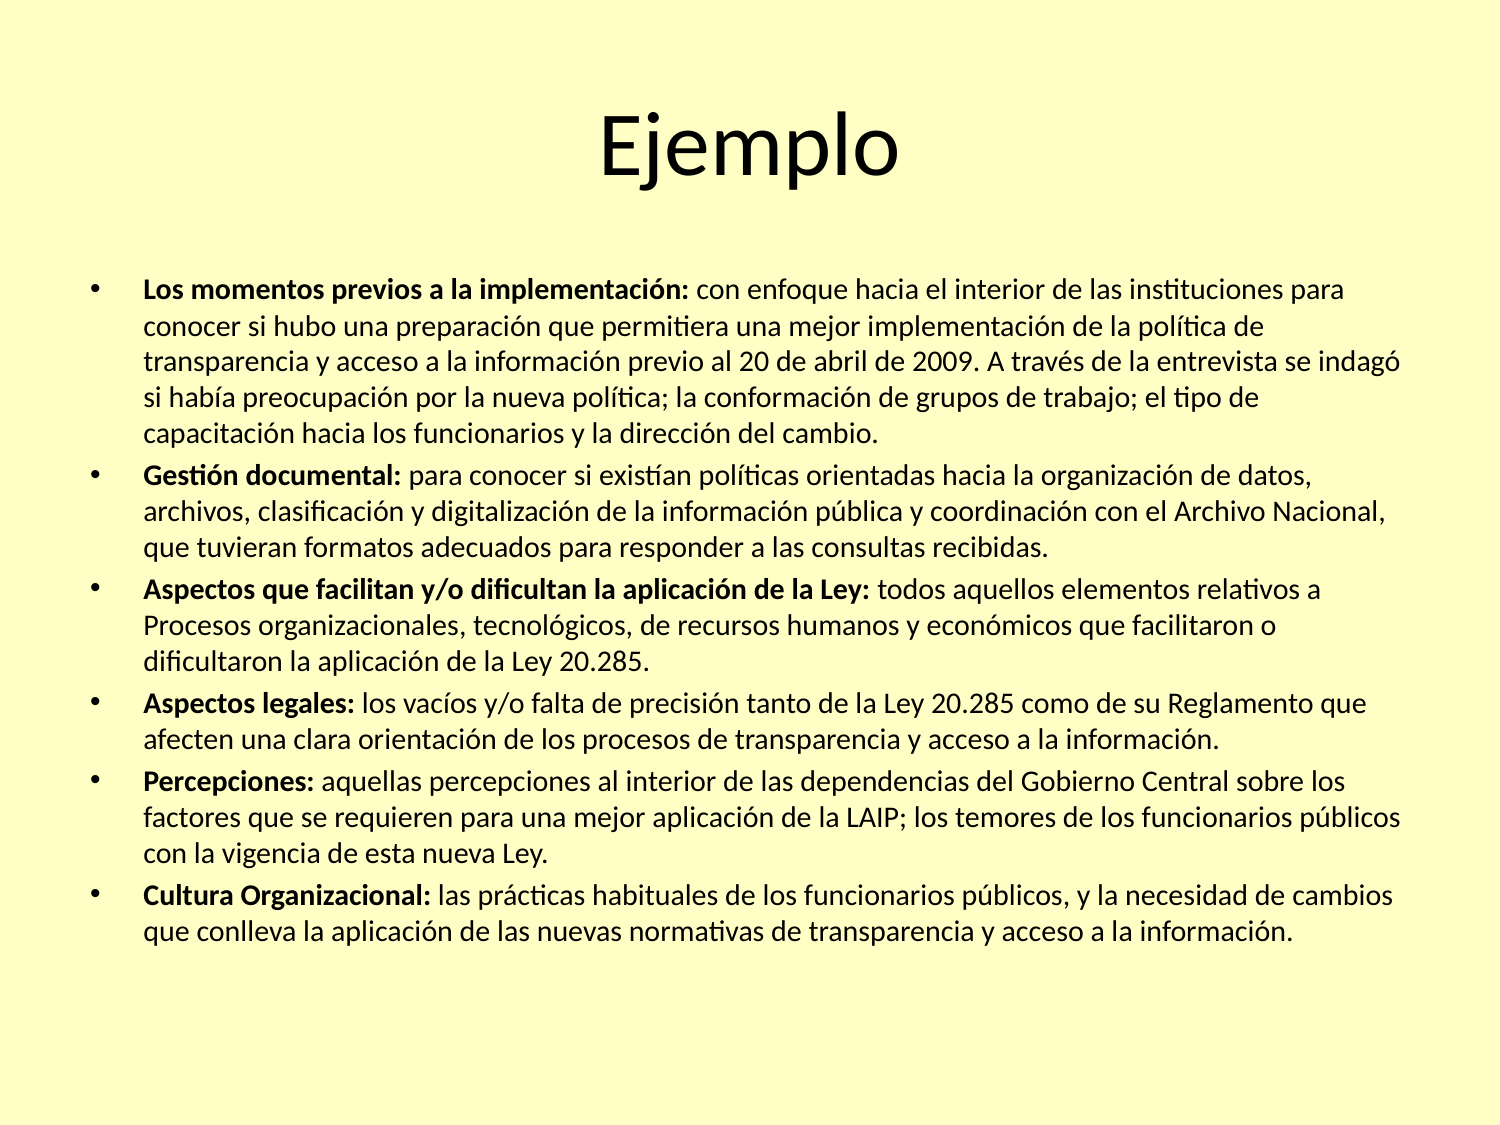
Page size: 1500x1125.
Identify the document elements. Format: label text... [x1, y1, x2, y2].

title Ejemplo [75, 45, 1425, 233]
list Los momentos previos a la implementación: con enfoque hacia el interior de las instituciones para conocer si hubo una preparación que permitiera una mejor implementación de la política de transparencia y acceso a la información previo al 20 de abril de 2009. A través de la entrevista se indagó si había preocupación por la nueva política; la conformación de grupos de trabajo; el tipo de capacitación hacia los funcionarios y la dirección del cambio. Gestión documental: para conocer si existían políticas orientadas hacia la organización de datos, archivos, clasificación y digitalización de la información pública y coordinación con el Archivo Nacional, que tuvieran formatos adecuados para responder a las consultas recibidas. Aspectos que facilitan y/o dificultan la aplicación de la Ley: todos aquellos elementos relativos a Procesos organizacionales, tecnológicos, de recursos humanos y económicos que facilitaron o dificultaron la aplicación de la Ley 20.285. Aspectos legales: los vacíos y/o falta de precisión tanto de la Ley 20.285 como de su Reglamento que afecten una clara orientación de los procesos de transparencia y acceso a la información. Percepciones: aquellas percepciones al interior de las dependencias del Gobierno Central sobre los factores que se requieren para una mejor aplicación de la LAIP; los temores de los funcionarios públicos con la vigencia de esta nueva Ley. Cultura Organizacional: las prácticas habituales de los funcionarios públicos, y la necesidad de cambios que conlleva la aplicación de las nuevas normativas de transparencia y acceso a la información. [75, 262, 1425, 1005]
